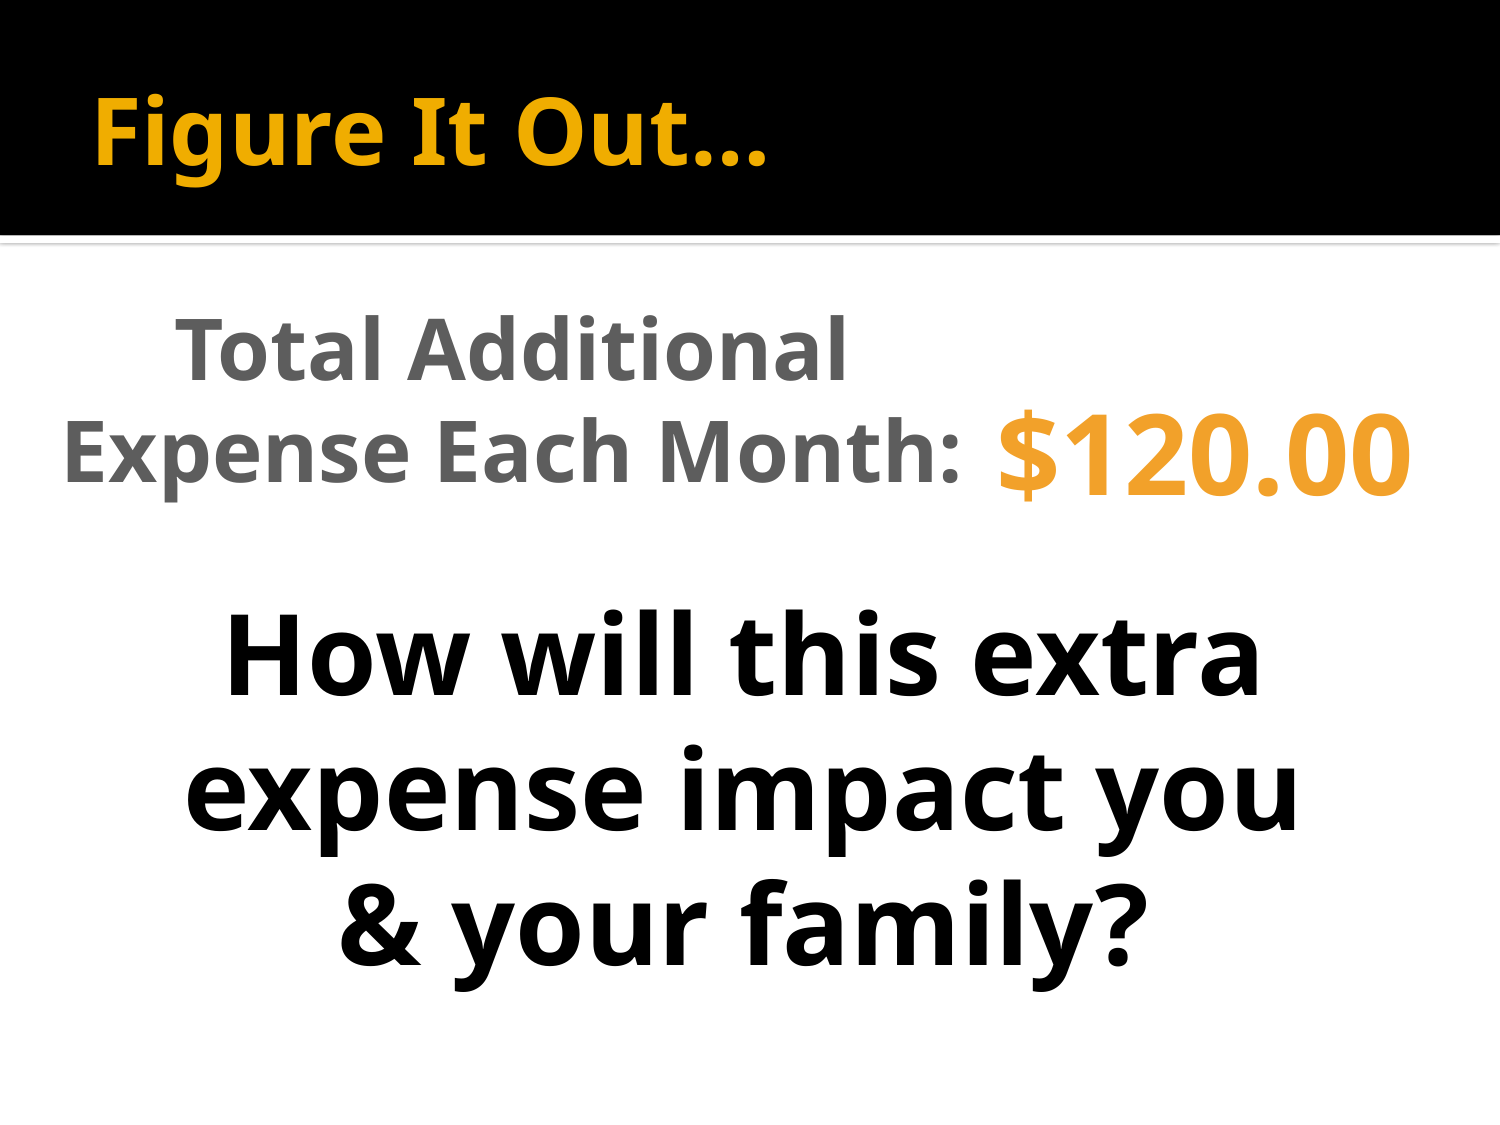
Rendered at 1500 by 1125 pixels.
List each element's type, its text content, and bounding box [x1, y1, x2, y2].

text_box How will this extra expense impact you & your family? [125, 574, 1363, 995]
title Figure It Out… [75, 24, 1425, 231]
text_box Total Additional Expense Each Month: [24, 287, 1000, 538]
text_box $120.00 [981, 374, 1429, 525]
